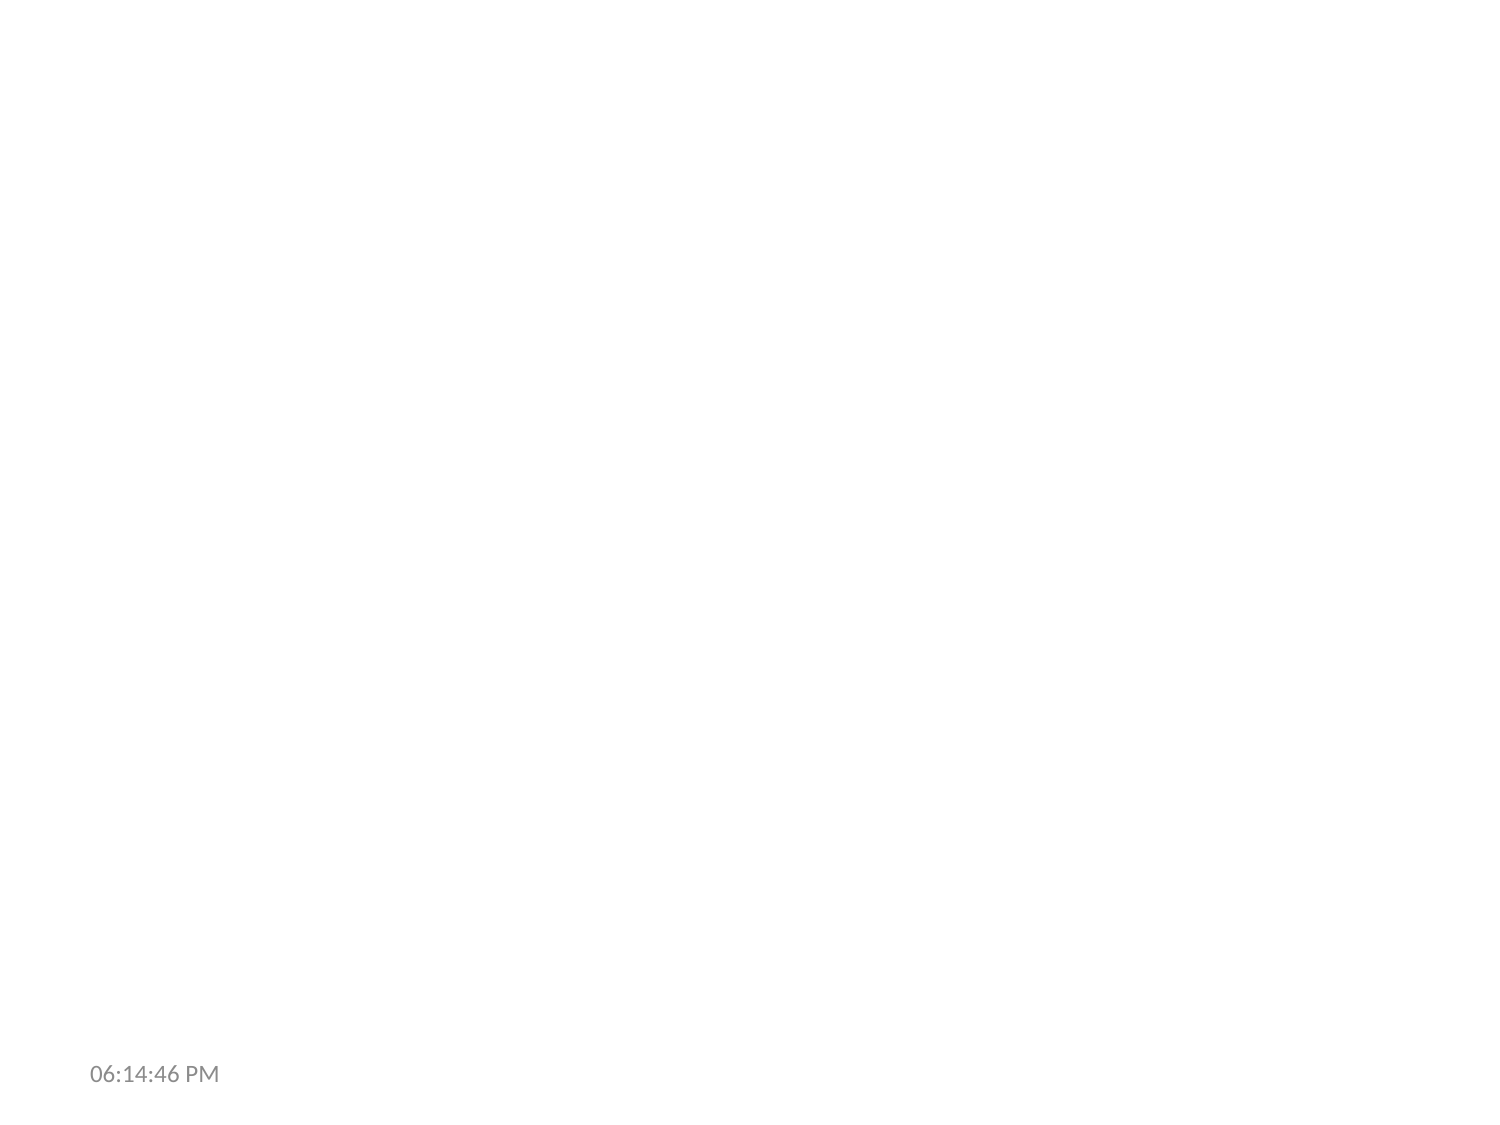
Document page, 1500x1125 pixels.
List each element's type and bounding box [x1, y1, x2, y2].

slide_number [75, 1042, 425, 1103]
